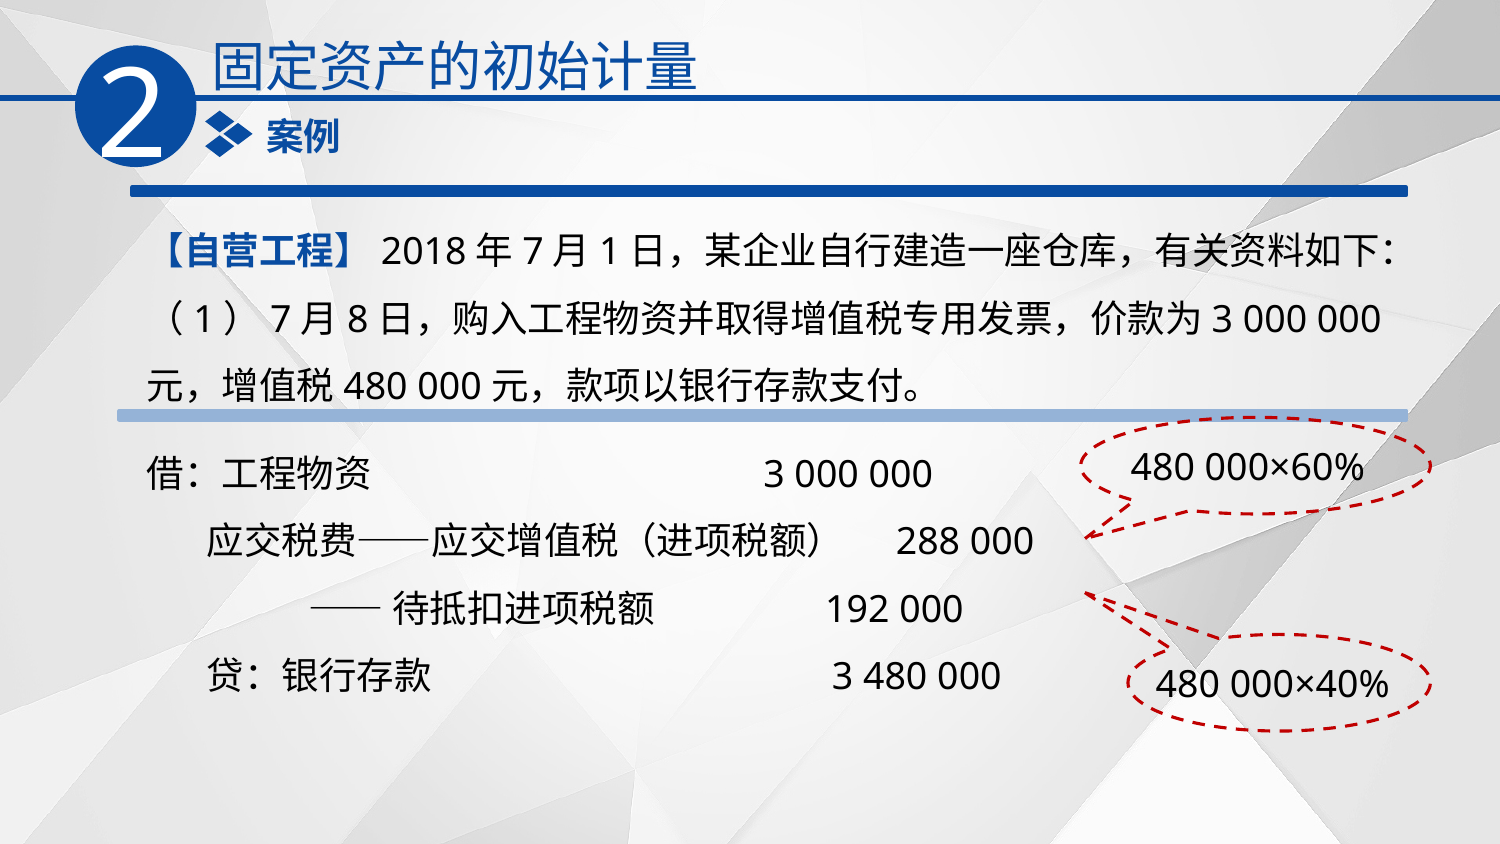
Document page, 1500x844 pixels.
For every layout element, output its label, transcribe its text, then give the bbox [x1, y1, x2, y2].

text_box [1080, 417, 1431, 515]
text_box [205, 135, 235, 158]
text_box 【自营工程】2018年7月1日，某企业自行建造一座仓库，有关资料如下： （1）7月8日，购入工程物资并取得增值税专用发票，价款为3 000 000元，增值税480 000元，款项以银行存款支付。 [132, 197, 1407, 415]
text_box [1127, 634, 1431, 732]
text_box [130, 185, 1408, 197]
text_box [117, 409, 1082, 422]
picture [0, 0, 1500, 95]
text_box [75, 107, 84, 138]
text_box 固定资产的初始计量 [198, 37, 713, 92]
picture [0, 101, 1500, 844]
text_box [205, 110, 235, 133]
text_box 2 [84, 45, 203, 97]
text_box [75, 74, 84, 97]
text_box [223, 122, 253, 145]
text_box 2 [84, 107, 203, 171]
text_box 借：工程物资 3 000 000 应交税费——应交增值税（进项税额） 288 000 ——待抵扣进项税额 192 000 贷：银行存款 3 480 000 [132, 419, 1407, 705]
text_box 案例 [253, 107, 354, 164]
